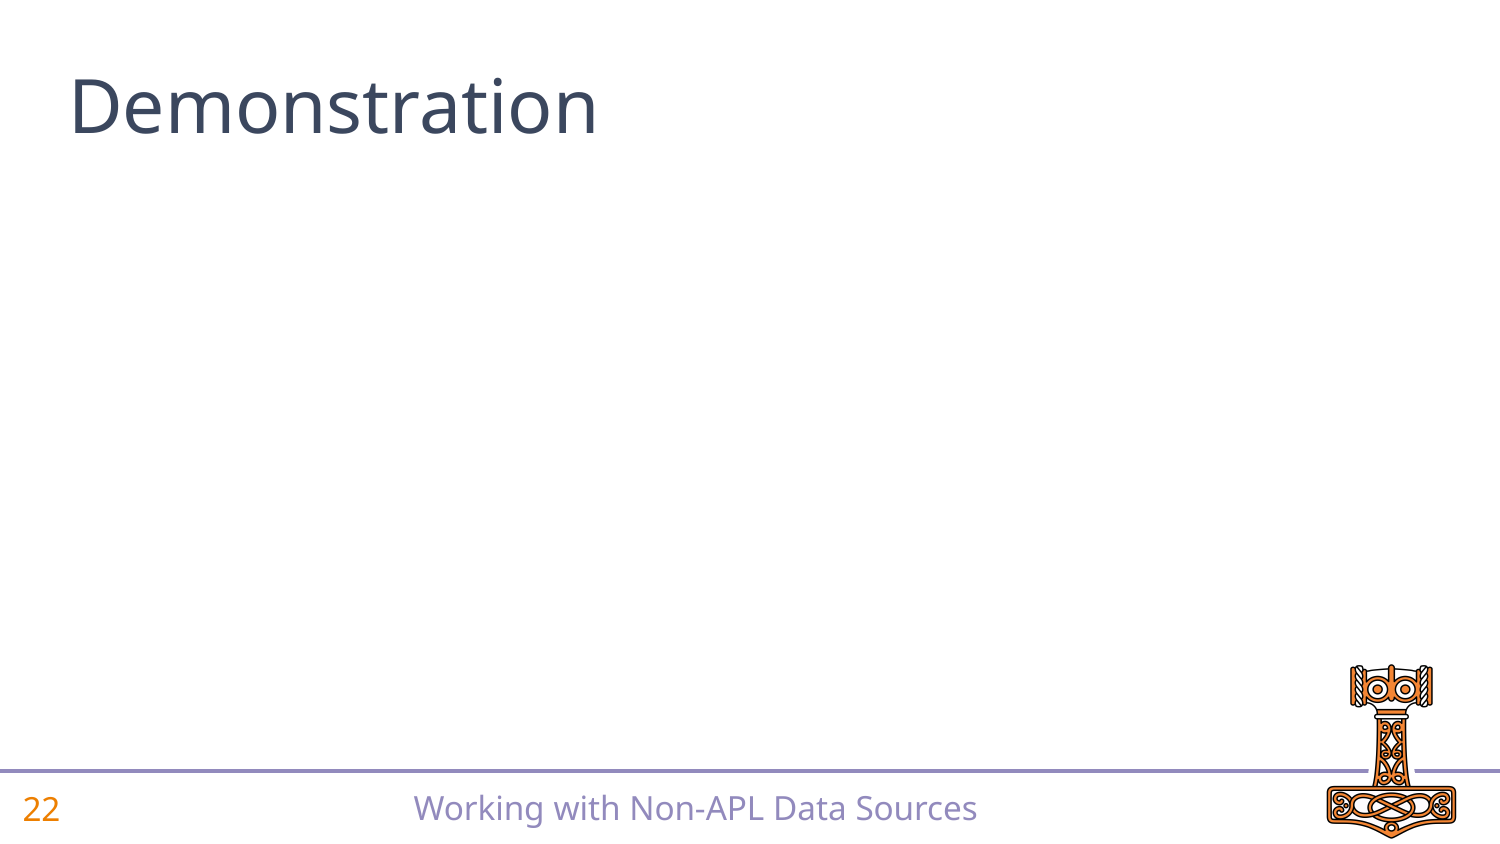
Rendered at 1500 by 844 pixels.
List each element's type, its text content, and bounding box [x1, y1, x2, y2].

title Demonstration [53, 43, 1203, 157]
picture [1320, 655, 1461, 844]
